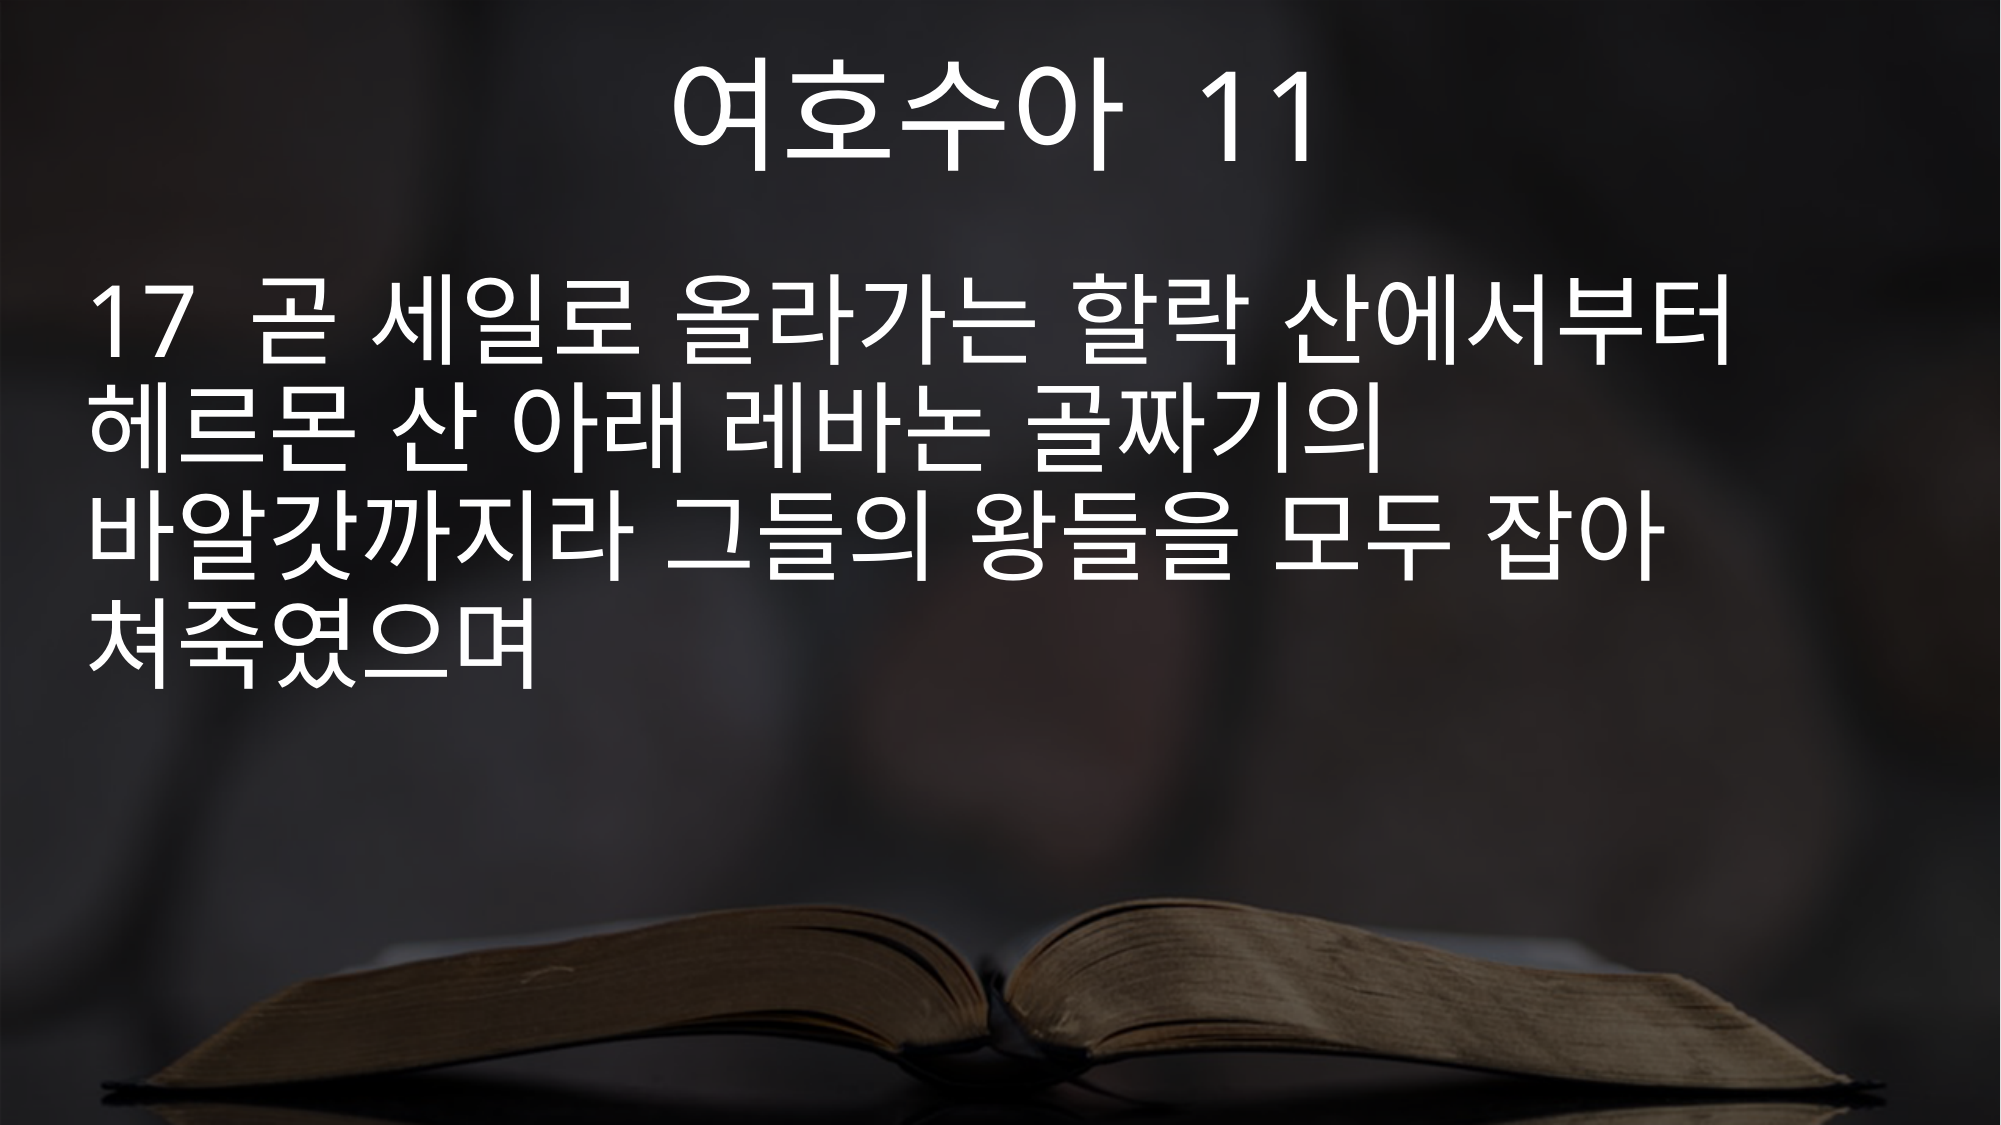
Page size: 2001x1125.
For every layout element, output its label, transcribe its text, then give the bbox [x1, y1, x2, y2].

picture [0, 0, 2001, 1125]
list 17 곧 세일로 올라가는 할락 산에서부터 헤르몬 산 아래 레바논 골짜기의 바알갓까지라 그들의 왕들을 모두 잡아 쳐죽였으며 [69, 263, 1953, 423]
footer 여호수아 11 [0, 32, 2000, 192]
